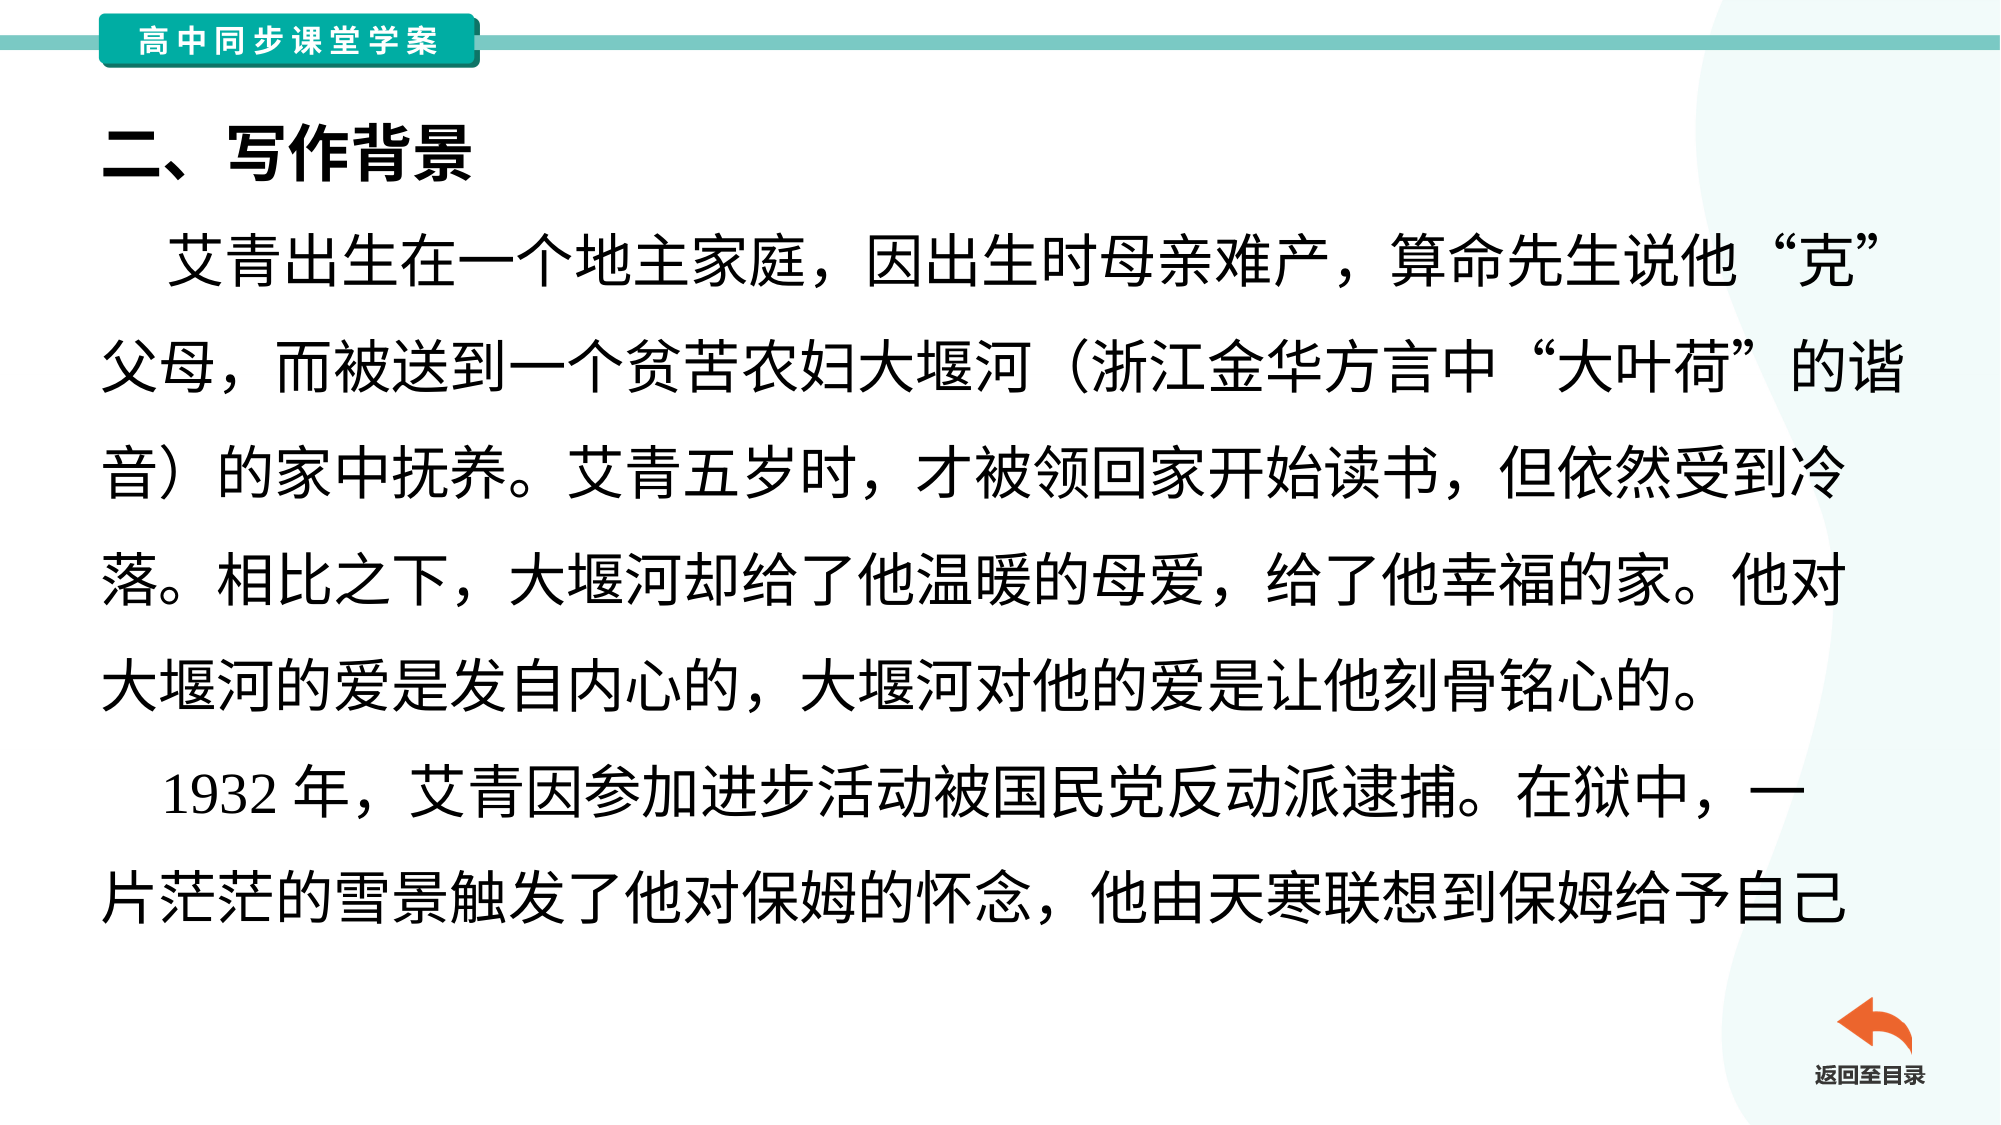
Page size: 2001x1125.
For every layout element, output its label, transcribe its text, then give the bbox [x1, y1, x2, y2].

text_box 艾青出生在一个地主家庭，因出生时母亲难产，算命先生说他“克” 父母，而被送到一个贫苦农妇大堰河（浙江金华方言中“大叶荷”的谐 音）的家中抚养。艾青五岁时，才被领回家开始读书，但依然受到冷 落。相比之下，大堰河却给了他温暖的母爱，给了他幸福的家。他对 大堰河的爱是发自内心的，大堰河对他的爱是让他刻骨铭心的。 1932年，艾青因参加进步活动被国民党反动派逮捕。在狱中，一 片茫茫的雪景触发了他对保姆的怀念，他由天寒联想到保姆给予自己 [100, 187, 1899, 932]
picture [0, 0, 2000, 1125]
text_box 二、写作背景 [100, 76, 1899, 177]
